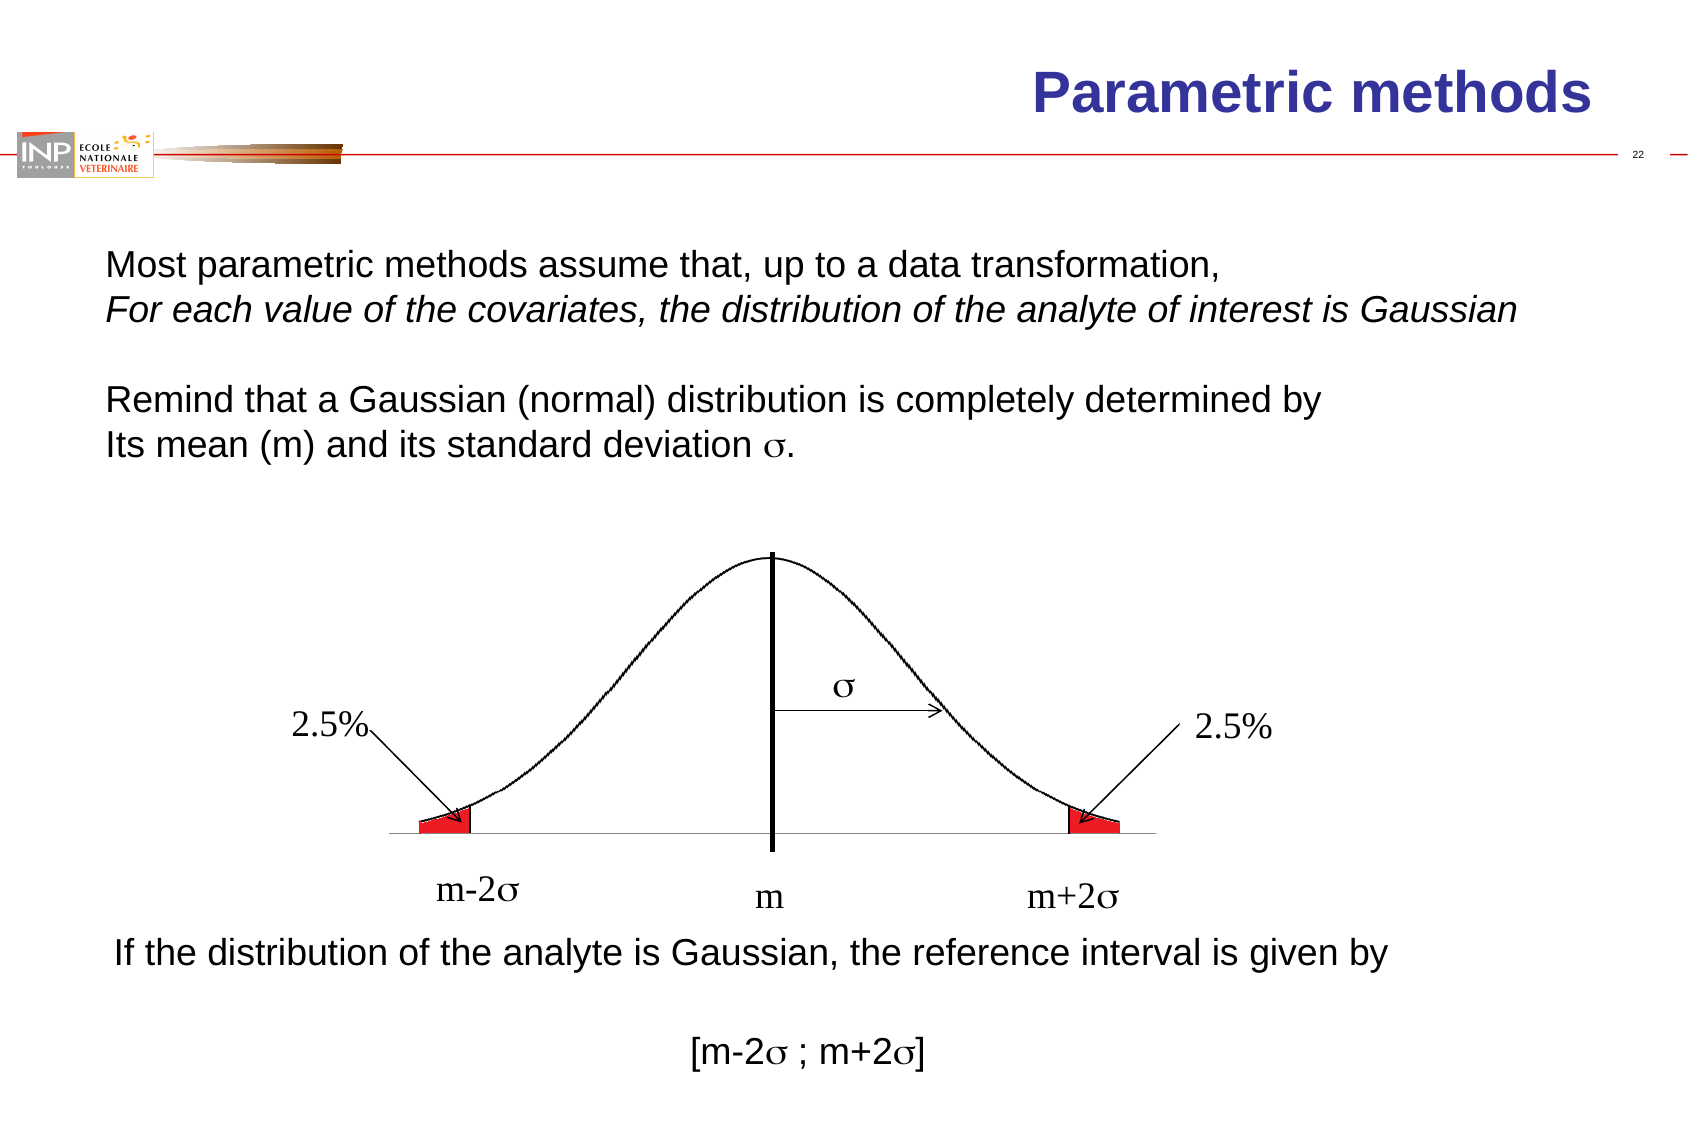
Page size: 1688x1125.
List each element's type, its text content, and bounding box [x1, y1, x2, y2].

text_box 2.5% [1179, 693, 1307, 733]
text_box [1078, 712, 1192, 824]
text_box 2.5% [276, 691, 383, 731]
picture [388, 542, 1156, 842]
text_box [m-2 ; m+2] [675, 1019, 941, 1080]
text_box If the distribution of the analyte is Gaussian, the reference interval is given by [98, 920, 1550, 980]
text_box m+2 [1012, 863, 1180, 905]
picture [17, 132, 154, 178]
text_box m [740, 863, 805, 904]
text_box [350, 710, 463, 823]
text_box m-2 [421, 856, 561, 897]
title Parametric methods [80, 31, 1609, 147]
text_box Most parametric methods assume that, up to a data transformation, For each value of the covariates, the distribution of the analyte of interest is Gaussian Remind that a Gaussian (normal) distribution is completely determined by Its mean (m) and its standard deviation . [90, 232, 1628, 472]
